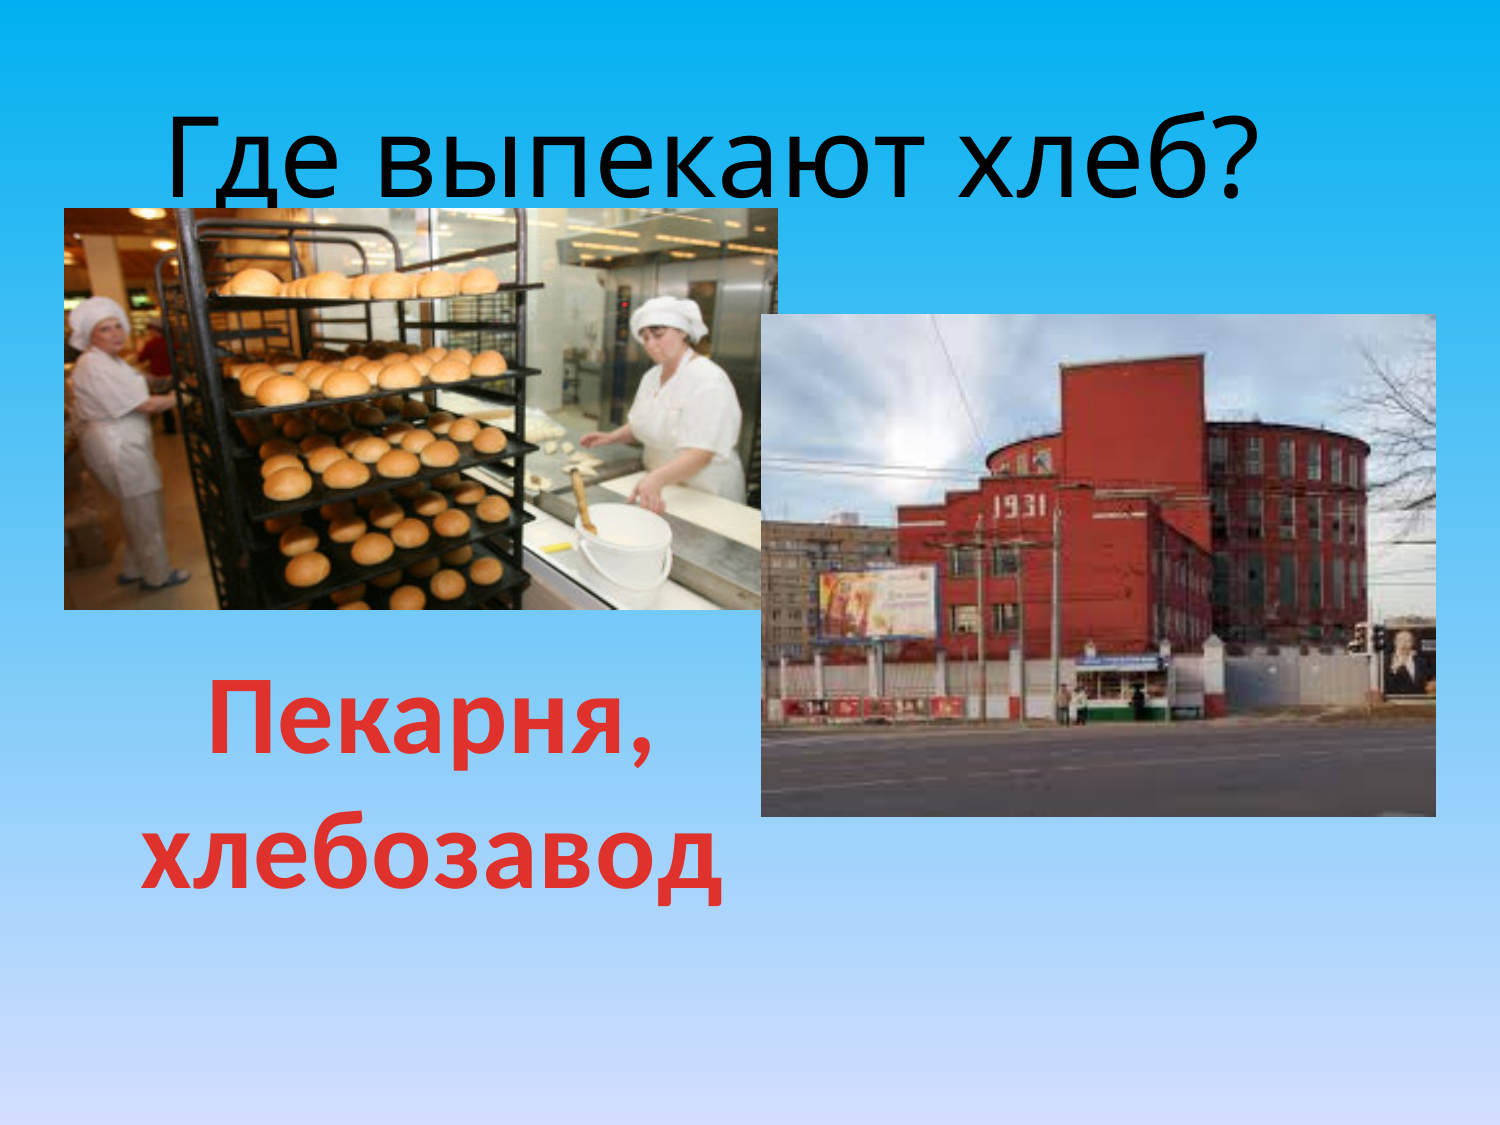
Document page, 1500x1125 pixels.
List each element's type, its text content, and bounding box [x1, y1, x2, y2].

text_box Пекарня, хлебозавод [125, 633, 739, 919]
picture [64, 207, 1436, 818]
text_box Где выпекают хлеб? [147, 78, 1376, 228]
